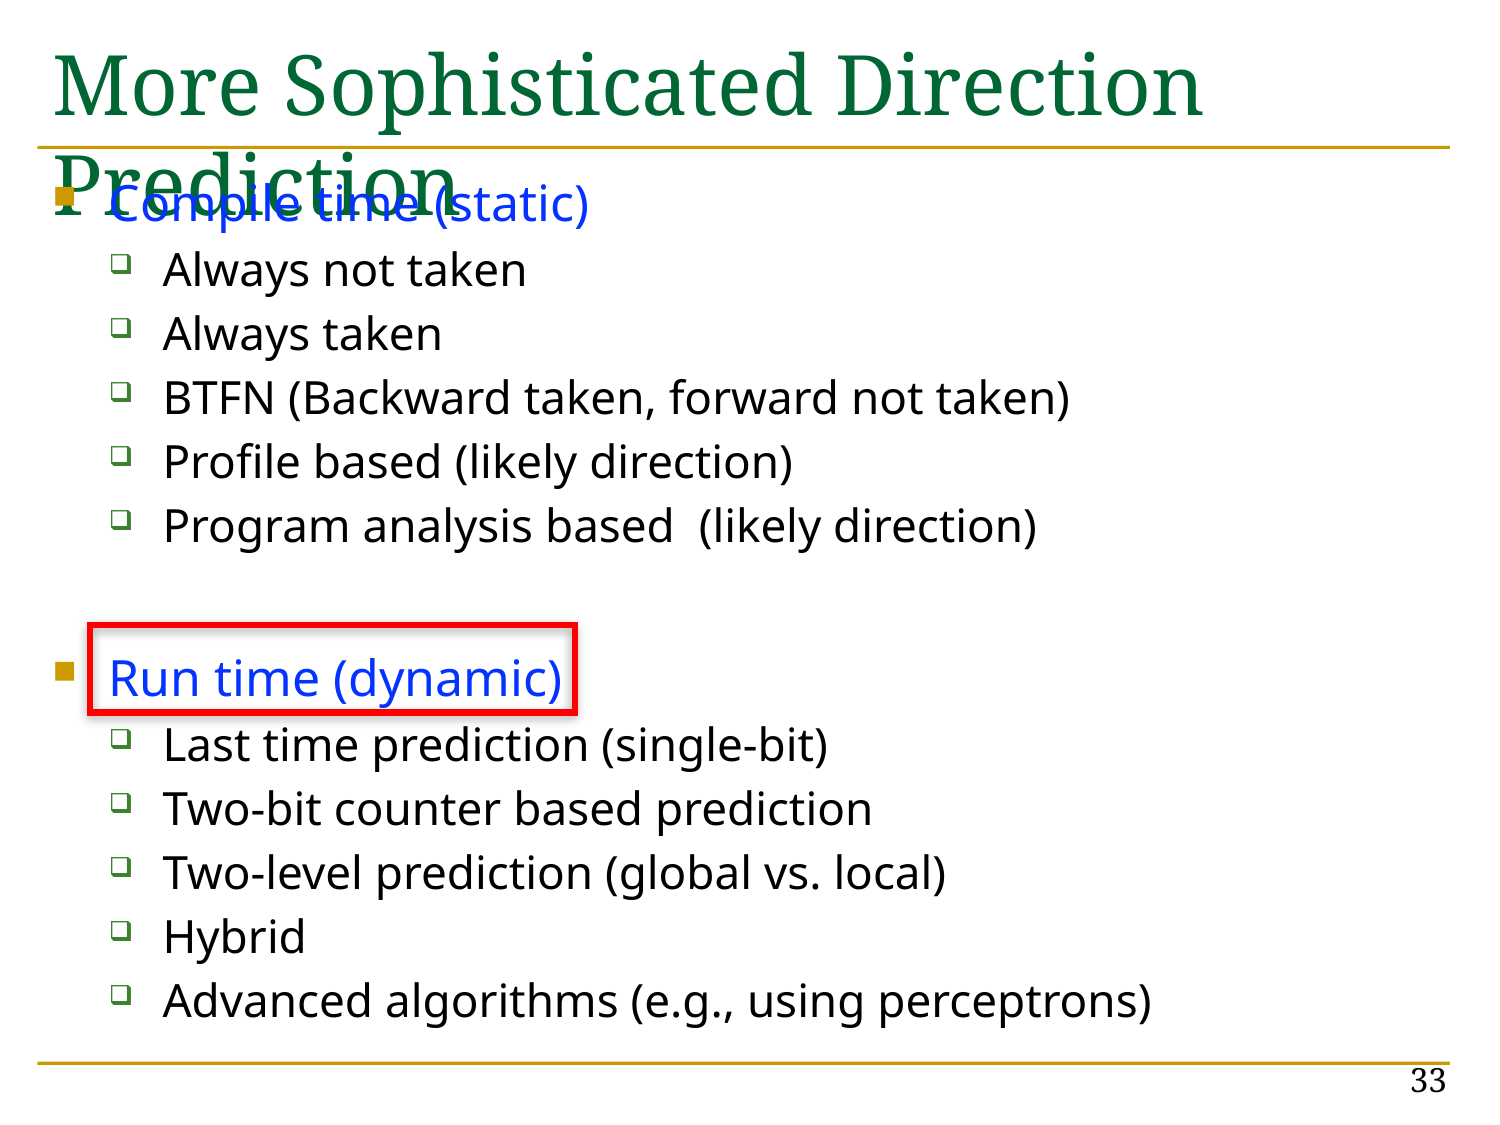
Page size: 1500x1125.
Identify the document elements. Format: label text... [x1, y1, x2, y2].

list Compile time (static) Always not taken Always taken BTFN (Backward taken, forward not taken) Profile based (likely direction) Program analysis based (likely direction) Run time (dynamic) Last time prediction (single-bit) Two-bit counter based prediction Two-level prediction (global vs. local) Hybrid Advanced algorithms (e.g., using perceptrons) [37, 163, 1450, 1016]
slide_number 33 [1111, 1036, 1462, 1112]
list Allen et al., “Conversion of control dependence to data dependence,” POPL 1983. Kim et al., “Wish Branches: Combining Conditional Branching and Predication for Adaptive Predicated Execution,” MICRO 2005. [85, 626, 579, 721]
text_box [90, 624, 575, 713]
title More Sophisticated Direction Prediction [37, 24, 1450, 163]
